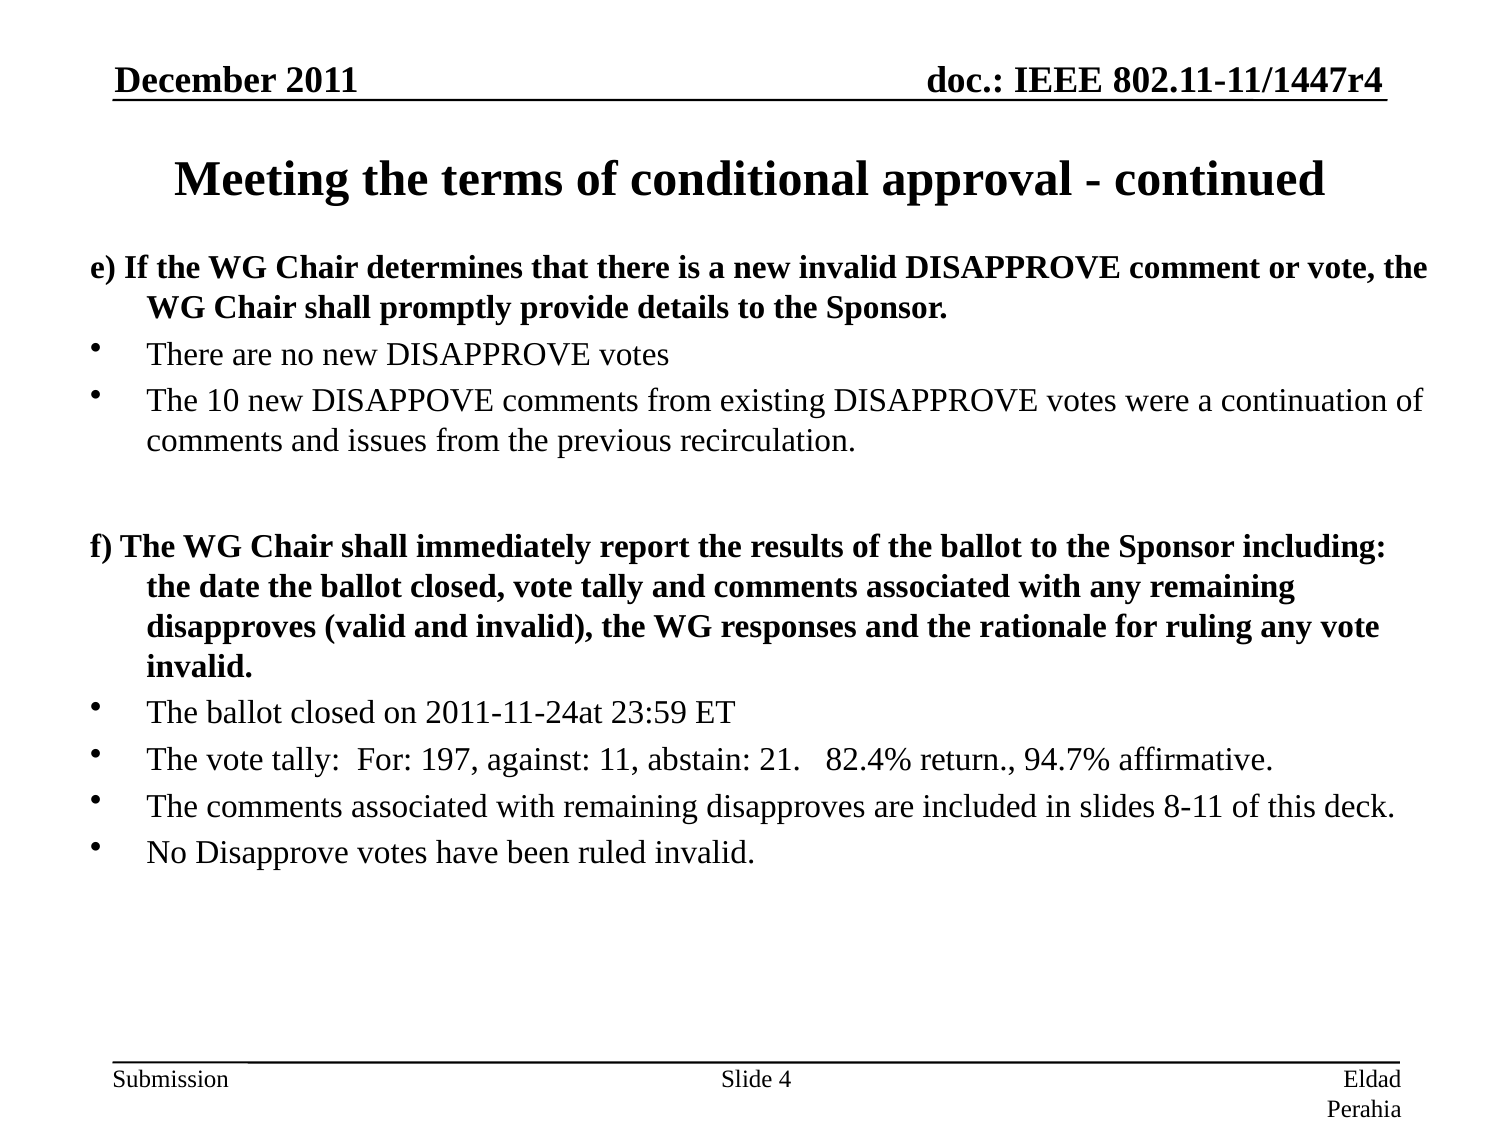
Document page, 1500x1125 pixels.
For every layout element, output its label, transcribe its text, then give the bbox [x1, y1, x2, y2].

list e) If the WG Chair determines that there is a new invalid DISAPPROVE comment or vote, the WG Chair shall promptly provide details to the Sponsor. There are no new DISAPPROVE votes The 10 new DISAPPOVE comments from existing DISAPPROVE votes were a continuation of comments and issues from the previous recirculation. f) The WG Chair shall immediately report the results of the ballot to the Sponsor including: the date the ballot closed, vote tally and comments associated with any remaining disapproves (valid and invalid), the WG responses and the rationale for ruling any vote invalid. The ballot closed on 2011-11-24at 23:59 ET The vote tally: For: 197, against: 11, abstain: 21. 82.4% return., 94.7% affirmative. The comments associated with remaining disapproves are included in slides 8-11 of this deck. No Disapprove votes have been ruled invalid. [74, 237, 1451, 1001]
slide_number Slide 4 [712, 1061, 800, 1093]
footer Eldad Perahia, Intel Corporation [1324, 1061, 1402, 1093]
title Meeting the terms of conditional approval - continued [112, 112, 1388, 237]
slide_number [114, 54, 362, 101]
